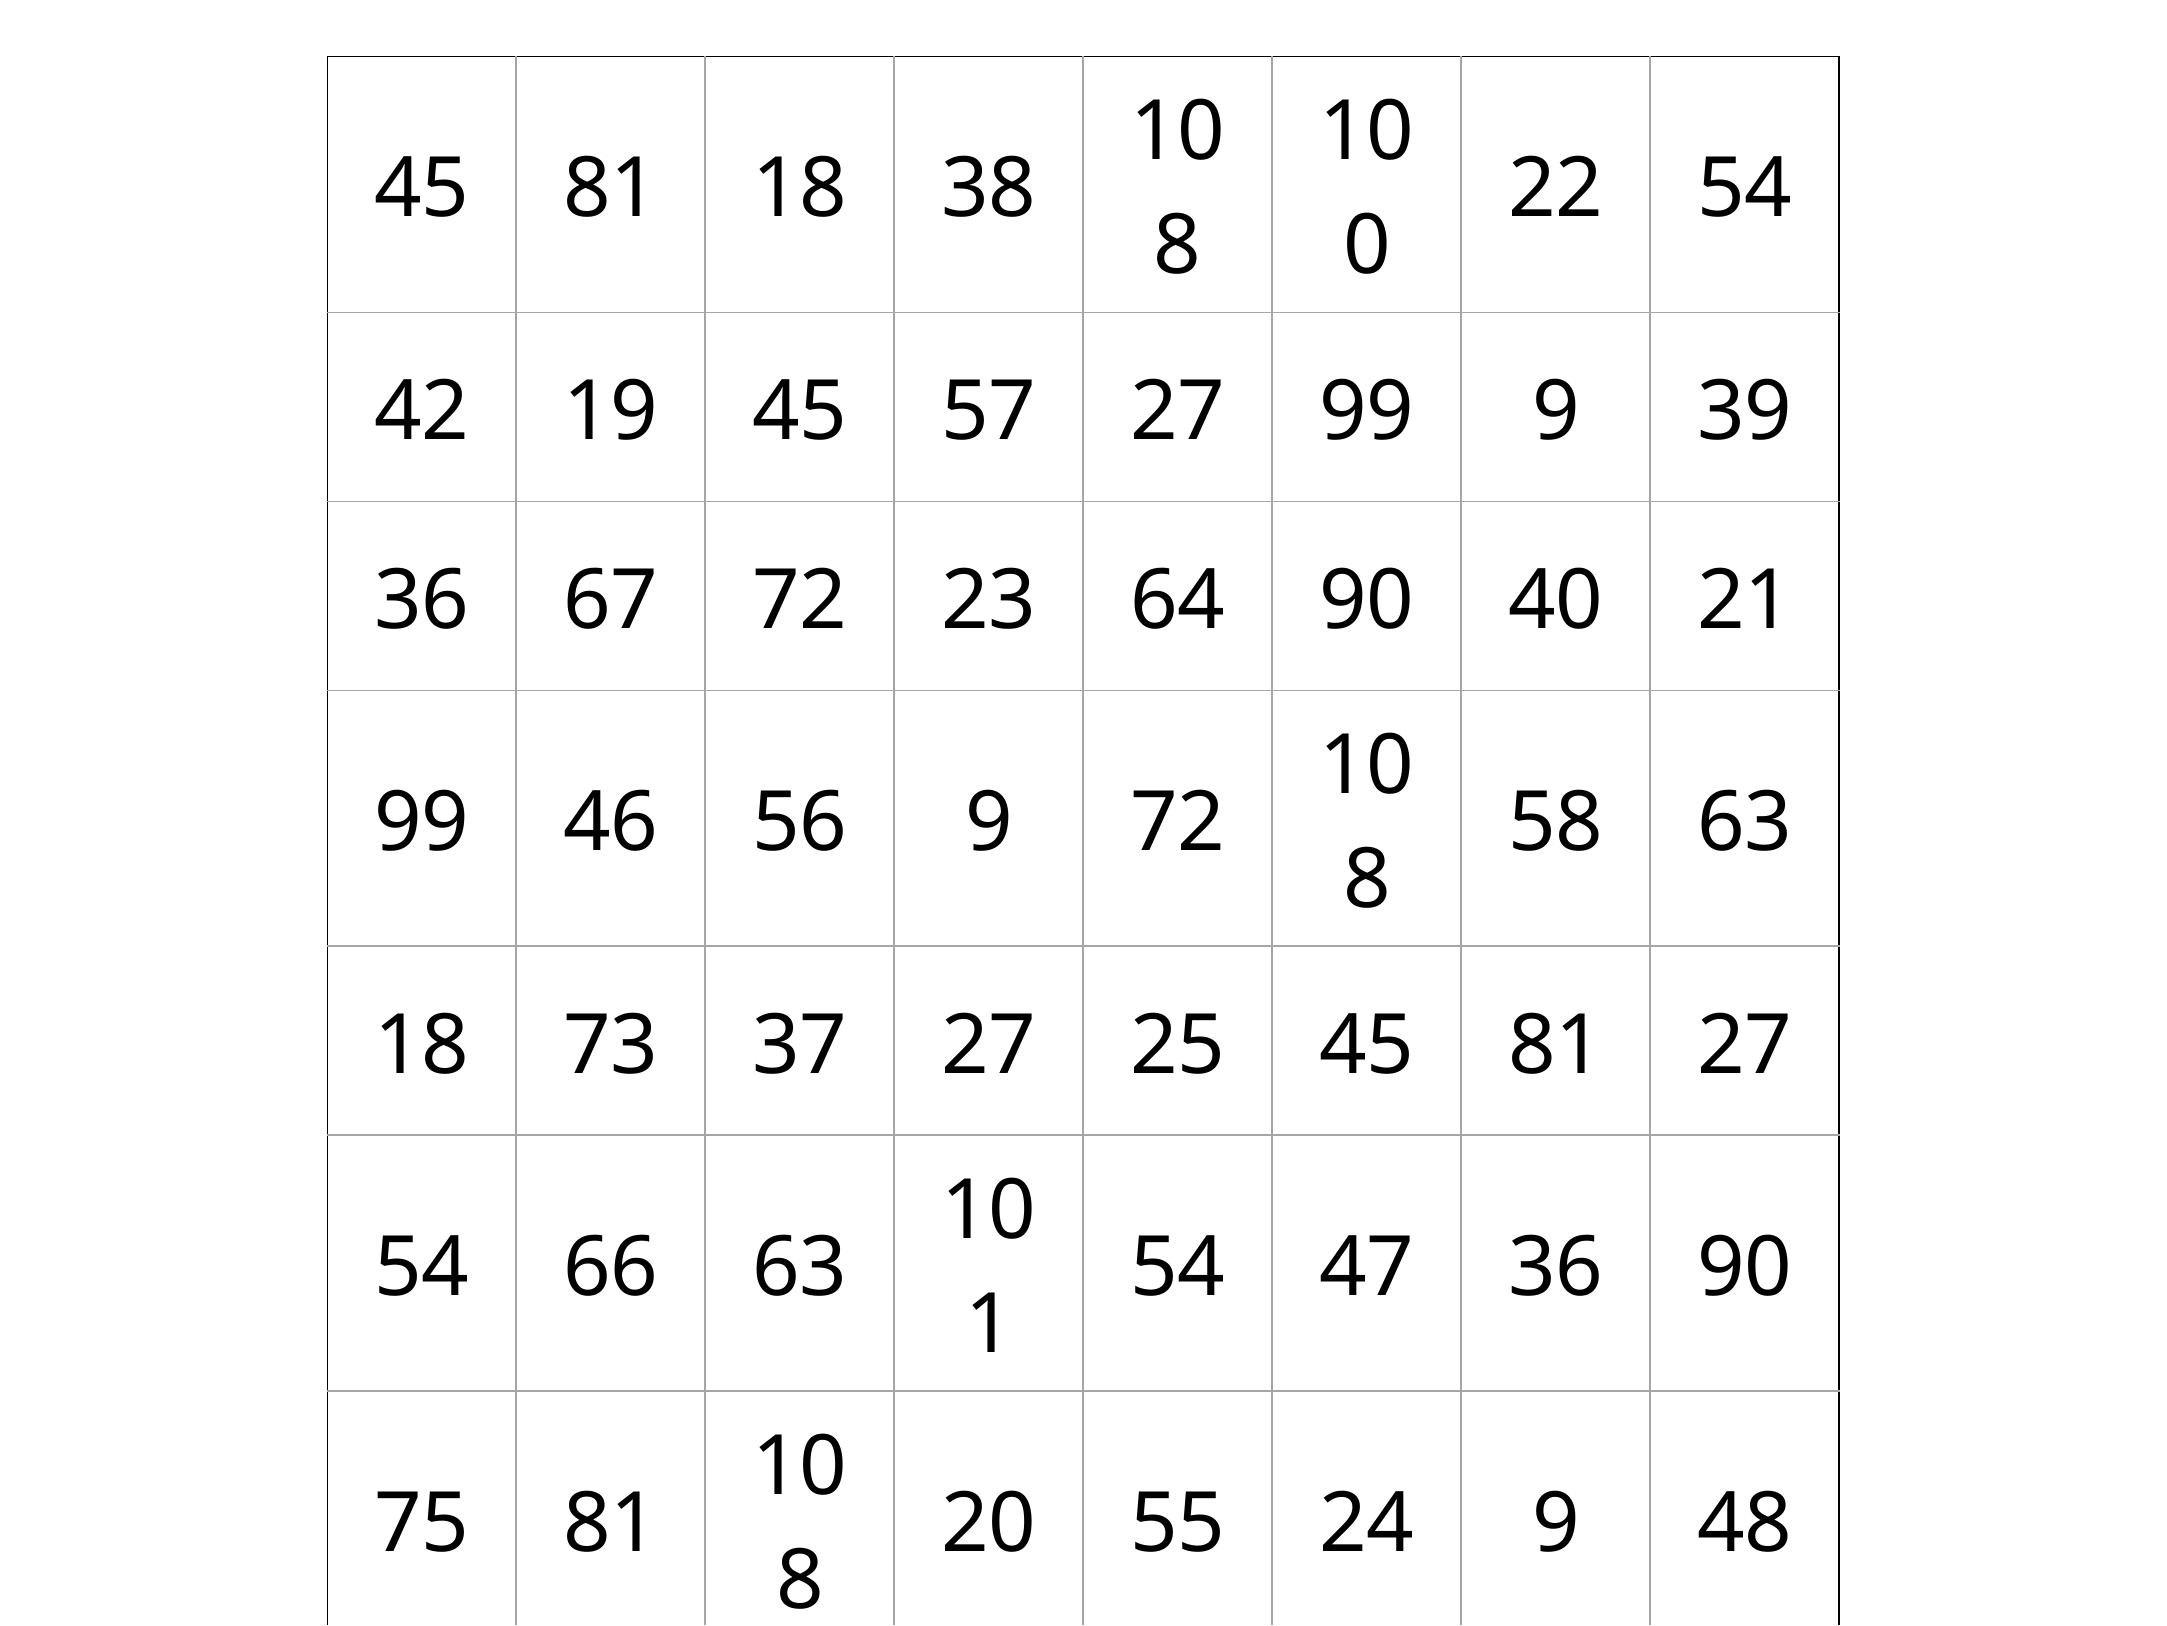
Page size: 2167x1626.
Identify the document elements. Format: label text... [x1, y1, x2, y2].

table_cell 101 [895, 1136, 1082, 1390]
table_cell 72 [706, 502, 893, 690]
table_cell 56 [706, 691, 893, 945]
table_cell 20 [895, 1392, 1082, 1625]
table_cell 45 [706, 313, 893, 501]
table_cell 81 [1462, 947, 1649, 1134]
table_cell 108 [1273, 691, 1460, 945]
table_cell 25 [1084, 947, 1271, 1134]
table_cell 27 [895, 947, 1082, 1134]
table_header 81 [517, 57, 704, 312]
table_cell 55 [1084, 1392, 1271, 1625]
table_header 54 [1651, 57, 1838, 312]
table_cell 48 [1651, 1392, 1838, 1625]
table_cell 54 [328, 1136, 515, 1390]
table_cell 47 [1273, 1136, 1460, 1390]
table_cell 21 [1651, 502, 1838, 690]
table_cell 40 [1462, 502, 1649, 690]
table_header 100 [1273, 57, 1460, 312]
table_cell 42 [328, 313, 515, 501]
table_cell 39 [1651, 313, 1838, 501]
table_cell 37 [706, 947, 893, 1134]
table_header 18 [706, 57, 893, 312]
table_cell 90 [1273, 502, 1460, 690]
table_cell 19 [517, 313, 704, 501]
table_cell 63 [706, 1136, 893, 1390]
table_cell 24 [1273, 1392, 1460, 1625]
table_cell 99 [1273, 313, 1460, 501]
table_cell 27 [1084, 313, 1271, 501]
table_cell 9 [1462, 313, 1649, 501]
table_cell 58 [1462, 691, 1649, 945]
table_cell 75 [328, 1392, 515, 1625]
table_cell 27 [1651, 947, 1838, 1134]
table_cell 72 [1084, 691, 1271, 945]
table_header 38 [895, 57, 1082, 312]
table_cell 99 [328, 691, 515, 945]
table_cell 64 [1084, 502, 1271, 690]
table_cell 81 [517, 1392, 704, 1625]
table_cell 54 [1084, 1136, 1271, 1390]
table_cell 63 [1651, 691, 1838, 945]
table_cell 36 [1462, 1136, 1649, 1390]
table_cell 9 [895, 691, 1082, 945]
table_cell 66 [517, 1136, 704, 1390]
table_cell 23 [895, 502, 1082, 690]
table_cell 46 [517, 691, 704, 945]
table_cell 90 [1651, 1136, 1838, 1390]
table_cell 36 [328, 502, 515, 690]
table_cell 67 [517, 502, 704, 690]
table_cell 9 [1462, 1392, 1649, 1625]
table_cell 18 [328, 947, 515, 1134]
table_cell 45 [1273, 947, 1460, 1134]
table_cell 73 [517, 947, 704, 1134]
table_header 108 [1084, 57, 1271, 312]
table_cell 108 [706, 1392, 893, 1625]
table_header 45 [328, 57, 515, 312]
table_header 22 [1462, 57, 1649, 312]
table_cell 57 [895, 313, 1082, 501]
